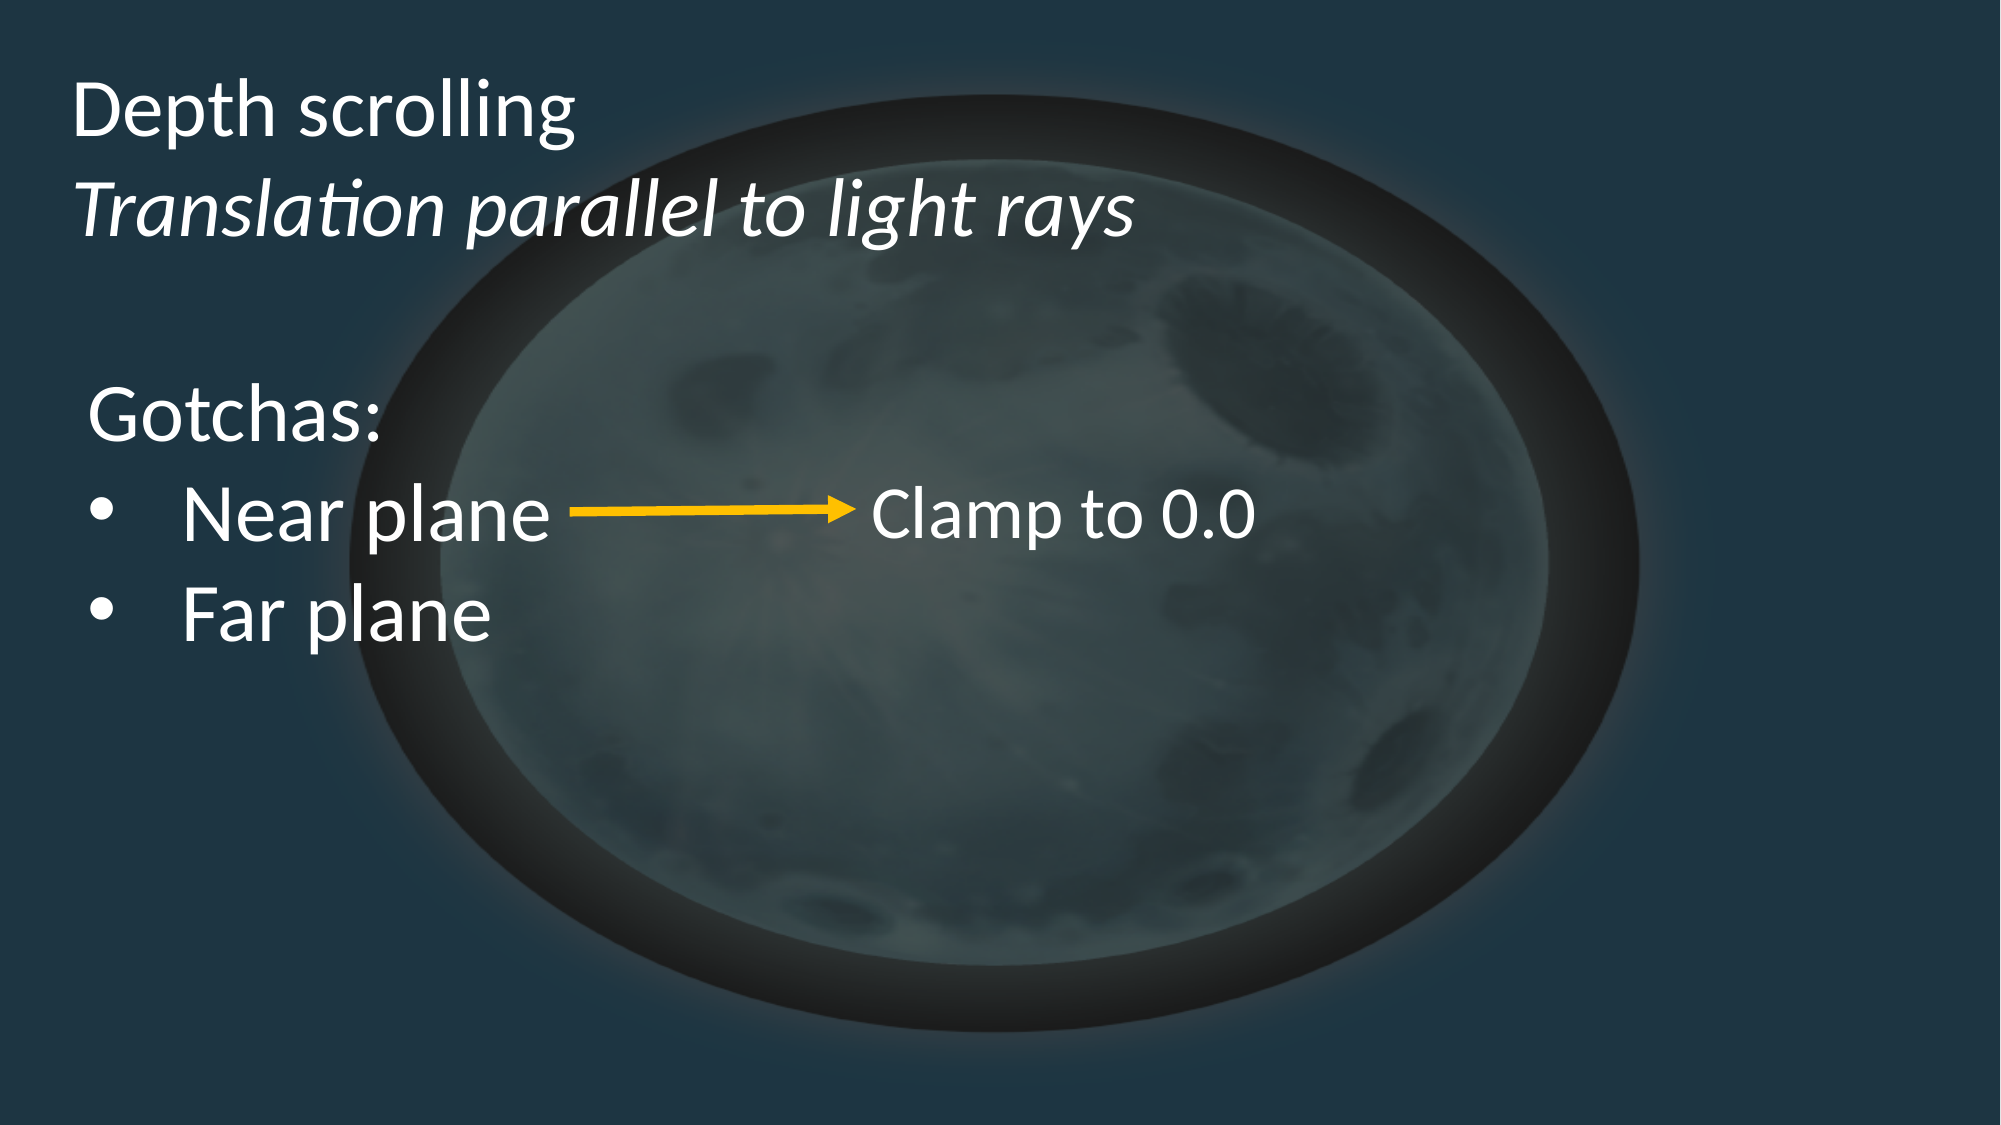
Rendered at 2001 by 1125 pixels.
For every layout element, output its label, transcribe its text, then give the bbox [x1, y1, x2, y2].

text_box Gotchas: Near plane Far plane [72, 350, 1320, 666]
text_box Depth scrolling Translation parallel to light rays [56, 45, 1450, 260]
text_box Clamp to 0.0 [856, 456, 1320, 562]
picture [0, 0, 2001, 1125]
